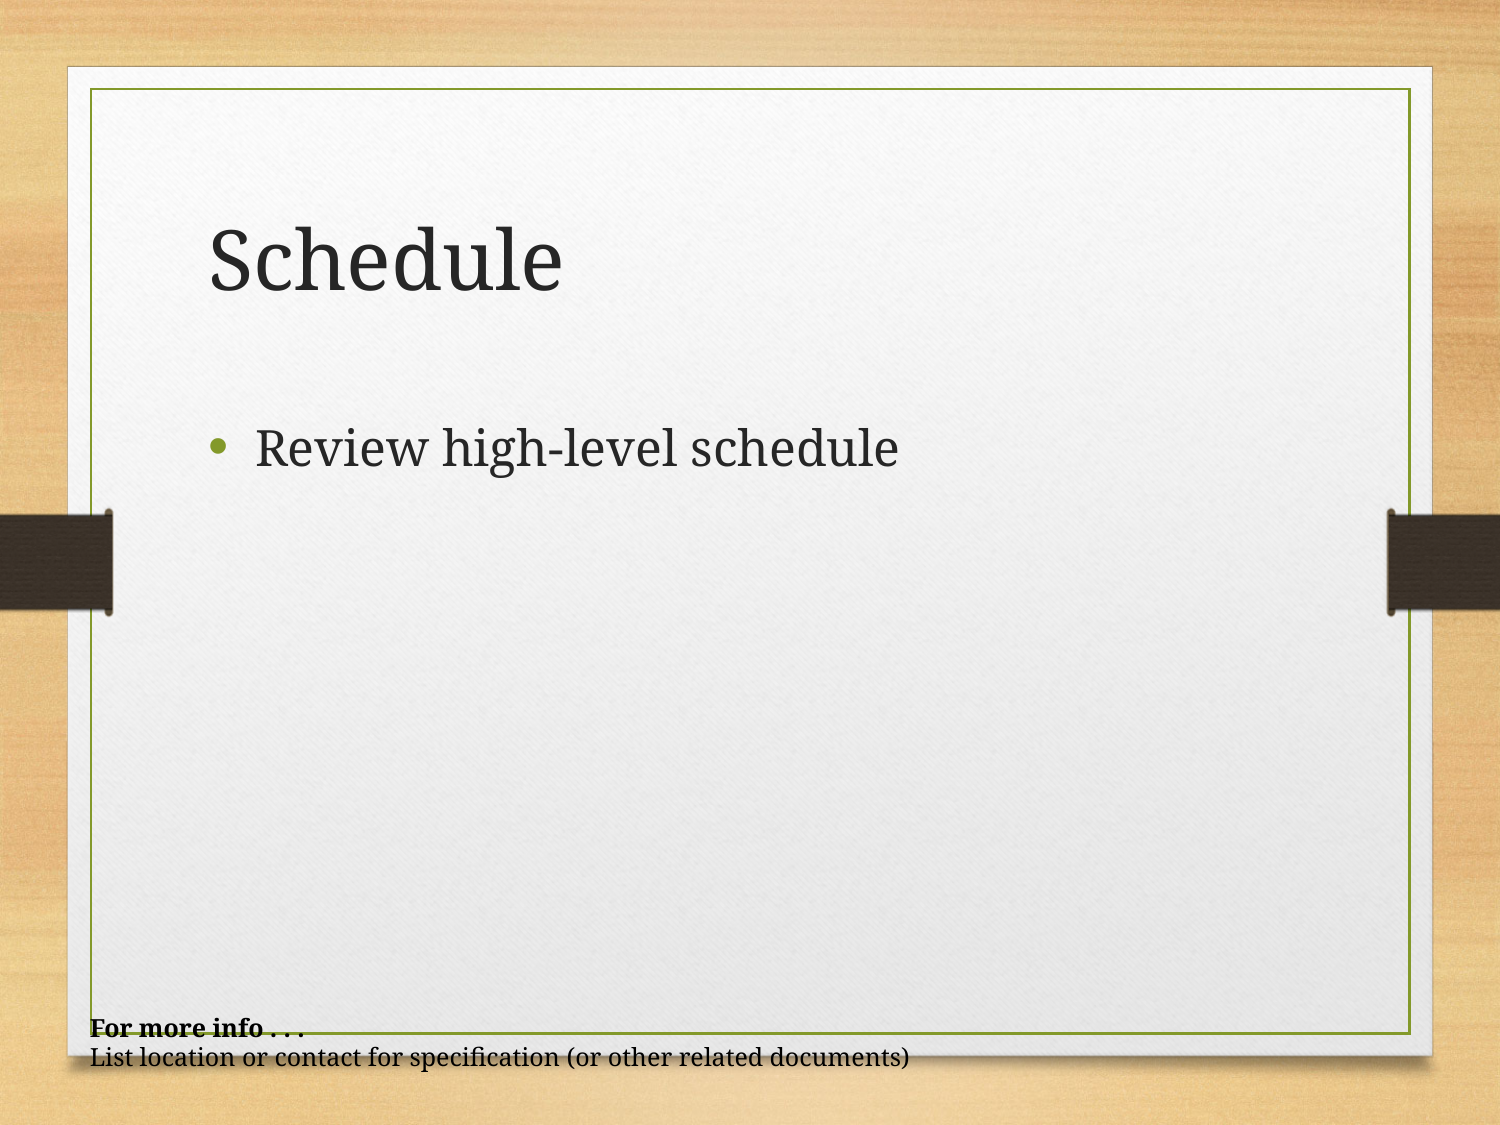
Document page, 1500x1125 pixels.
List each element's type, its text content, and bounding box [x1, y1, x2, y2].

list Review high-level schedule [193, 408, 1309, 974]
title Schedule [193, 150, 1309, 365]
text_box For more info . . . List location or contact for specification (or other related documents) [74, 1004, 1425, 1088]
picture [0, 0, 1500, 1125]
